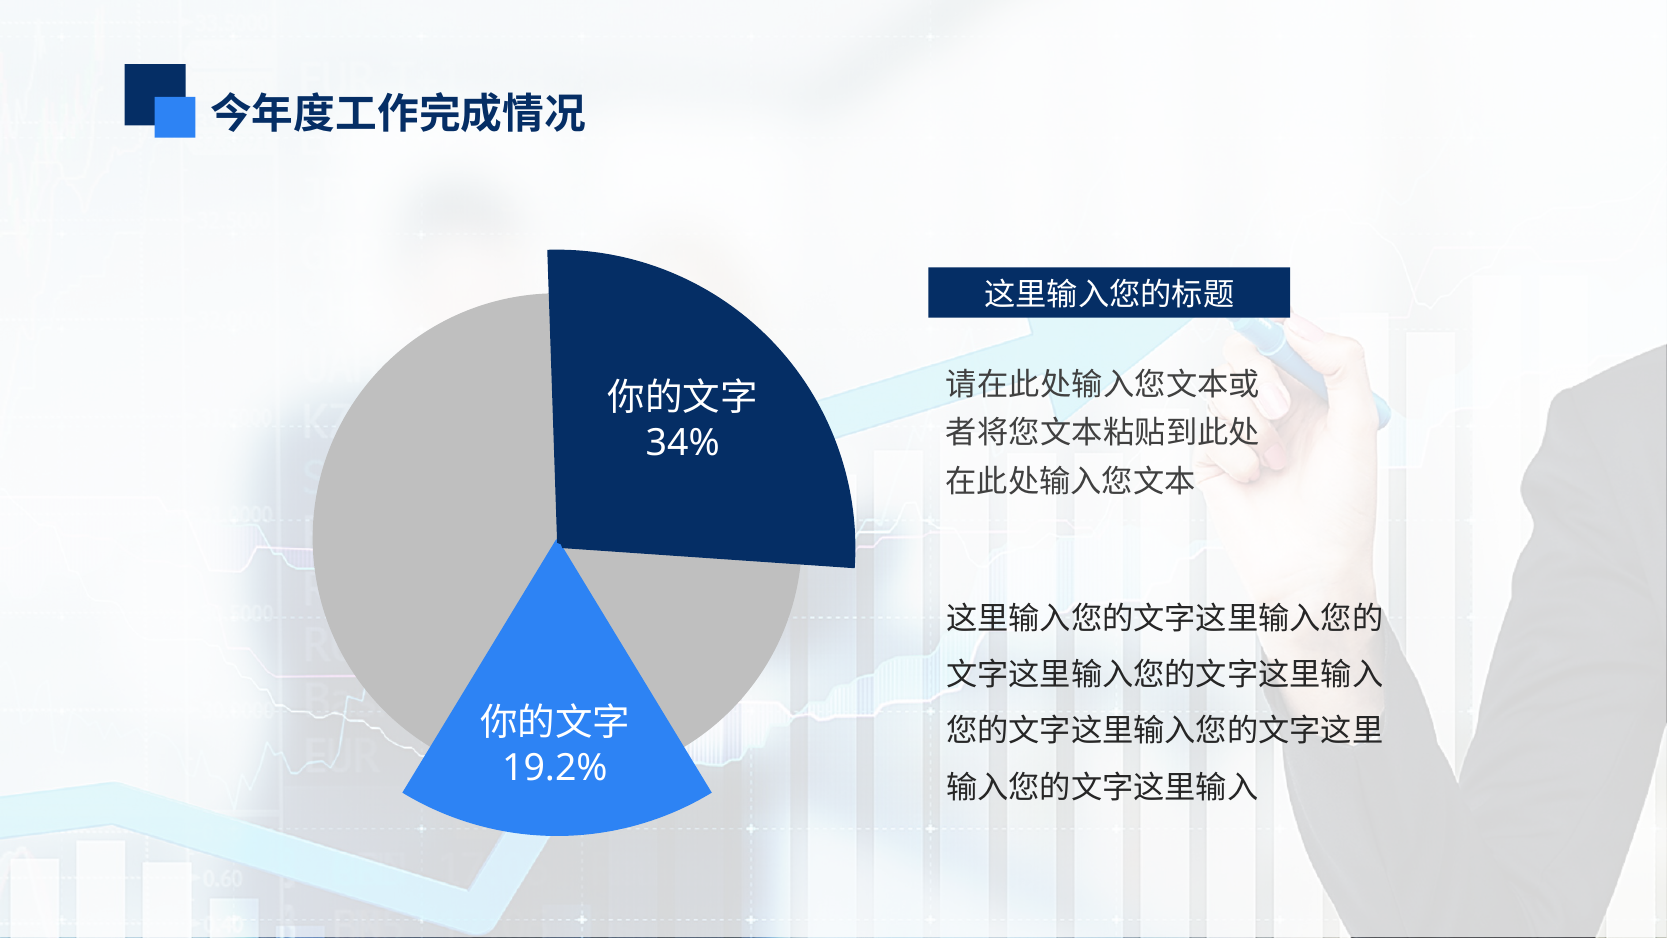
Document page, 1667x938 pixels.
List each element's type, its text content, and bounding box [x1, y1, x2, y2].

text_box 你的文字 34% [594, 365, 771, 469]
text_box [153, 95, 197, 140]
text_box [565, 549, 801, 747]
text_box 今年度工作完成情况 [195, 78, 621, 144]
text_box [312, 293, 556, 747]
text_box [547, 249, 856, 569]
text_box [123, 62, 188, 127]
text_box 这里输入您的文字这里输入您的文字这里输入您的文字这里输入您的文字这里输入您的文字这里输入您的文字这里输入 [933, 573, 1401, 811]
text_box 请在此处输入您文本或者将您文本粘贴到此处在此处输入您文本 [933, 346, 1274, 505]
text_box 你的文字 19.2% [467, 691, 643, 795]
text_box 这里输入您的标题 [928, 267, 1291, 318]
text_box [402, 539, 712, 836]
